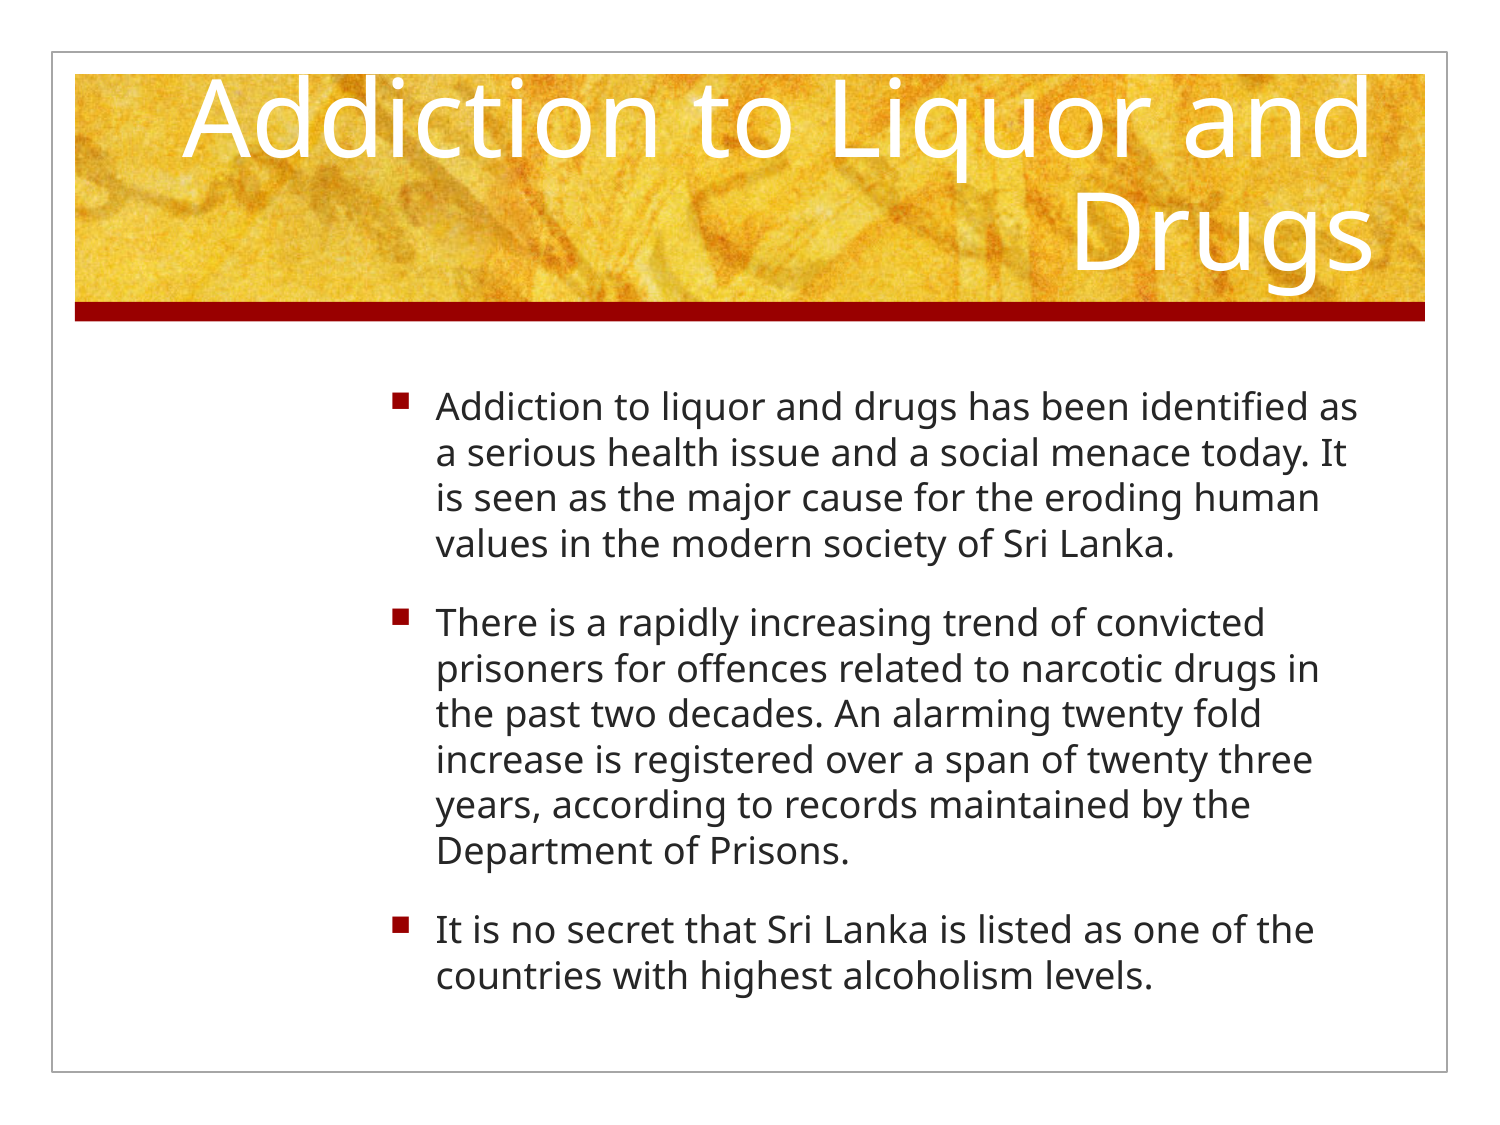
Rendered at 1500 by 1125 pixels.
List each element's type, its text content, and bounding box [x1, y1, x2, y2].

picture [75, 74, 1425, 301]
title Addiction to Liquor and Drugs [108, 74, 1392, 292]
list Addiction to liquor and drugs has been identified as a serious health issue and a social menace today. It is seen as the major cause for the eroding human values in the modern society of Sri Lanka. There is a rapidly increasing trend of convicted prisoners for offences related to narcotic drugs in the past two decades. An alarming twenty fold increase is registered over a span of twenty three years, according to records maintained by the Department of Prisons. It is no secret that Sri Lanka is listed as one of the countries with highest alcoholism levels. [375, 375, 1392, 1005]
